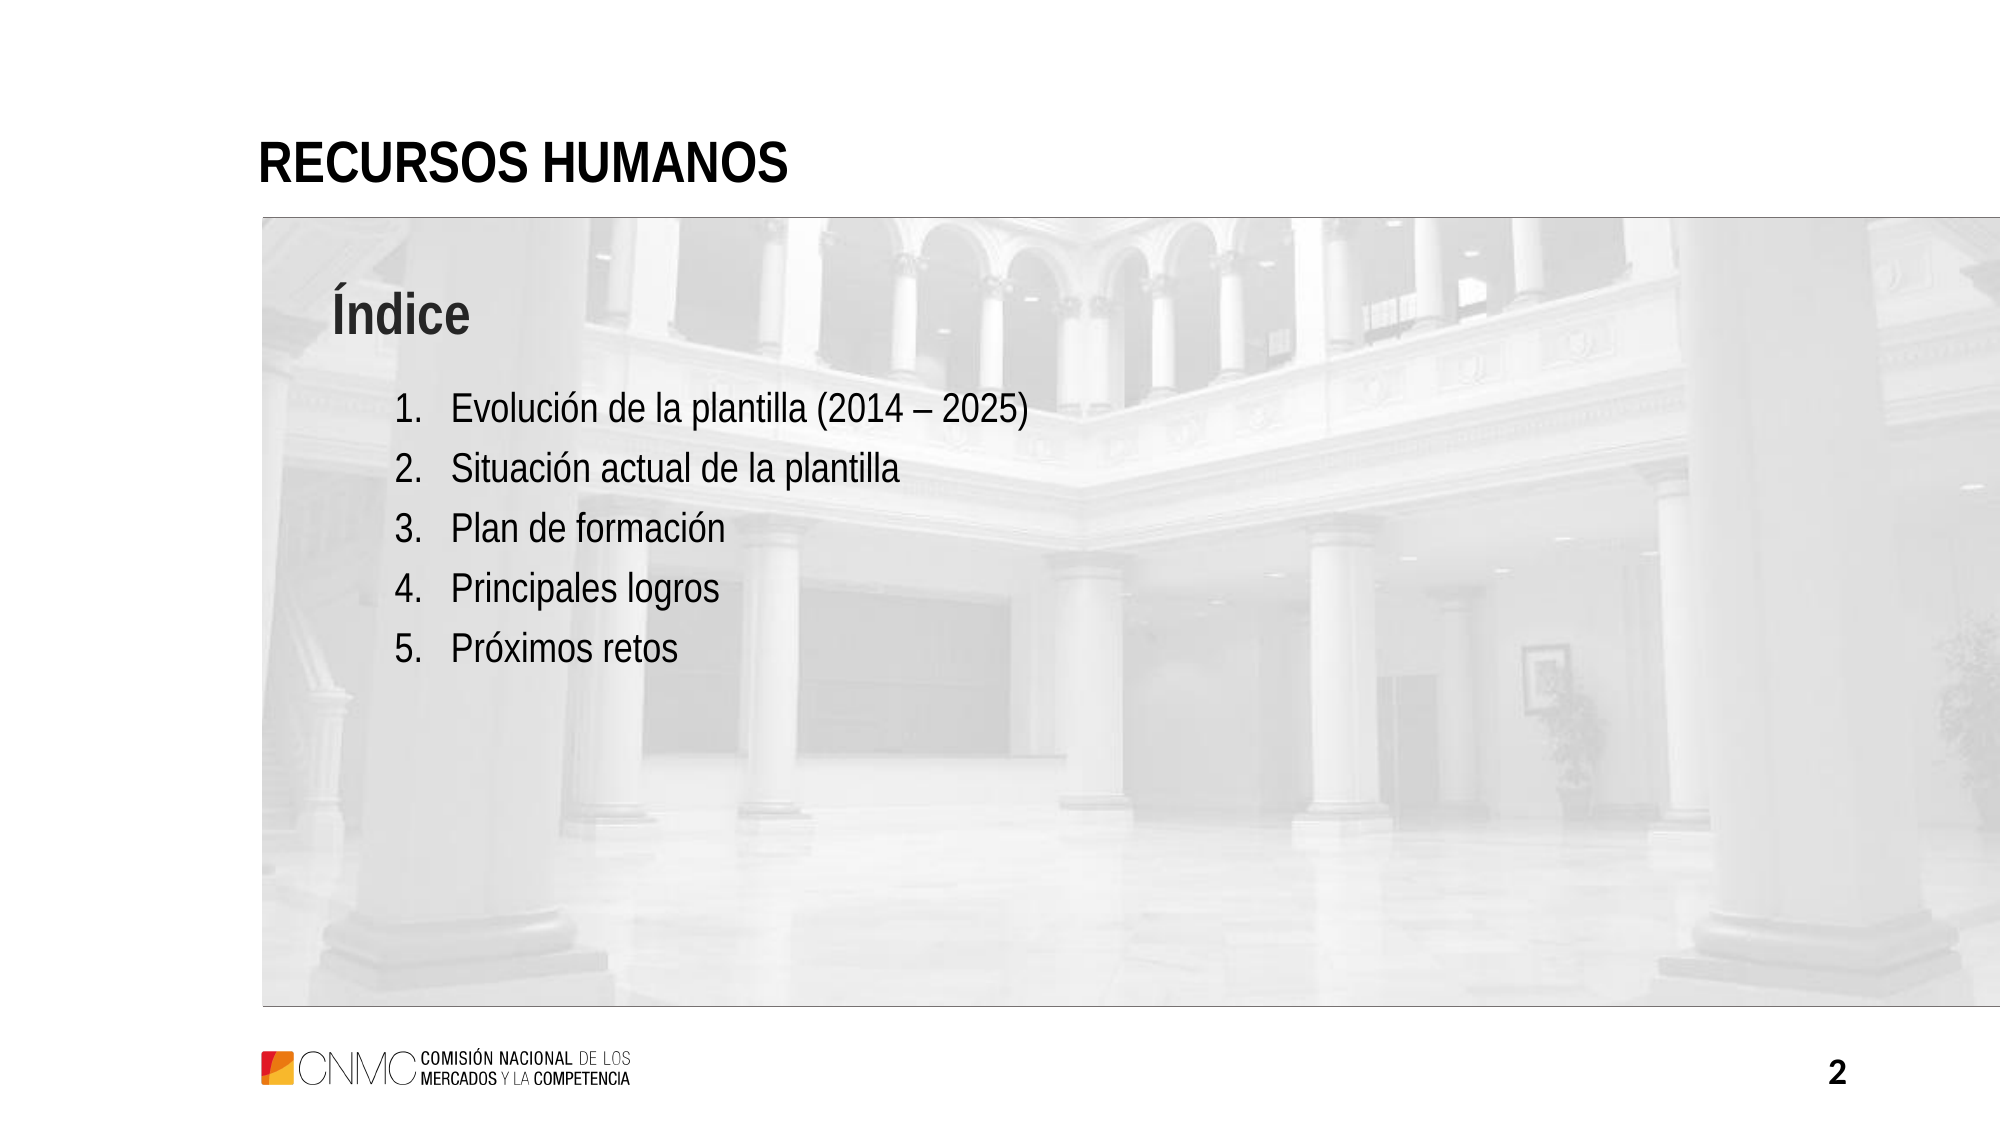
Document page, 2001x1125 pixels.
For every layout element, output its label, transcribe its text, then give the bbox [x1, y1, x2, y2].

picture [262, 218, 2000, 1006]
picture [259, 1048, 632, 1085]
title RECURSOS HUMANOS [244, 101, 1863, 226]
text_box Índice [318, 268, 1709, 354]
slide_number 2 [1756, 1039, 1863, 1100]
list Evolución de la plantilla (2014 – 2025) Situación actual de la plantilla Plan de formación Principales logros Próximos retos [379, 386, 1199, 837]
